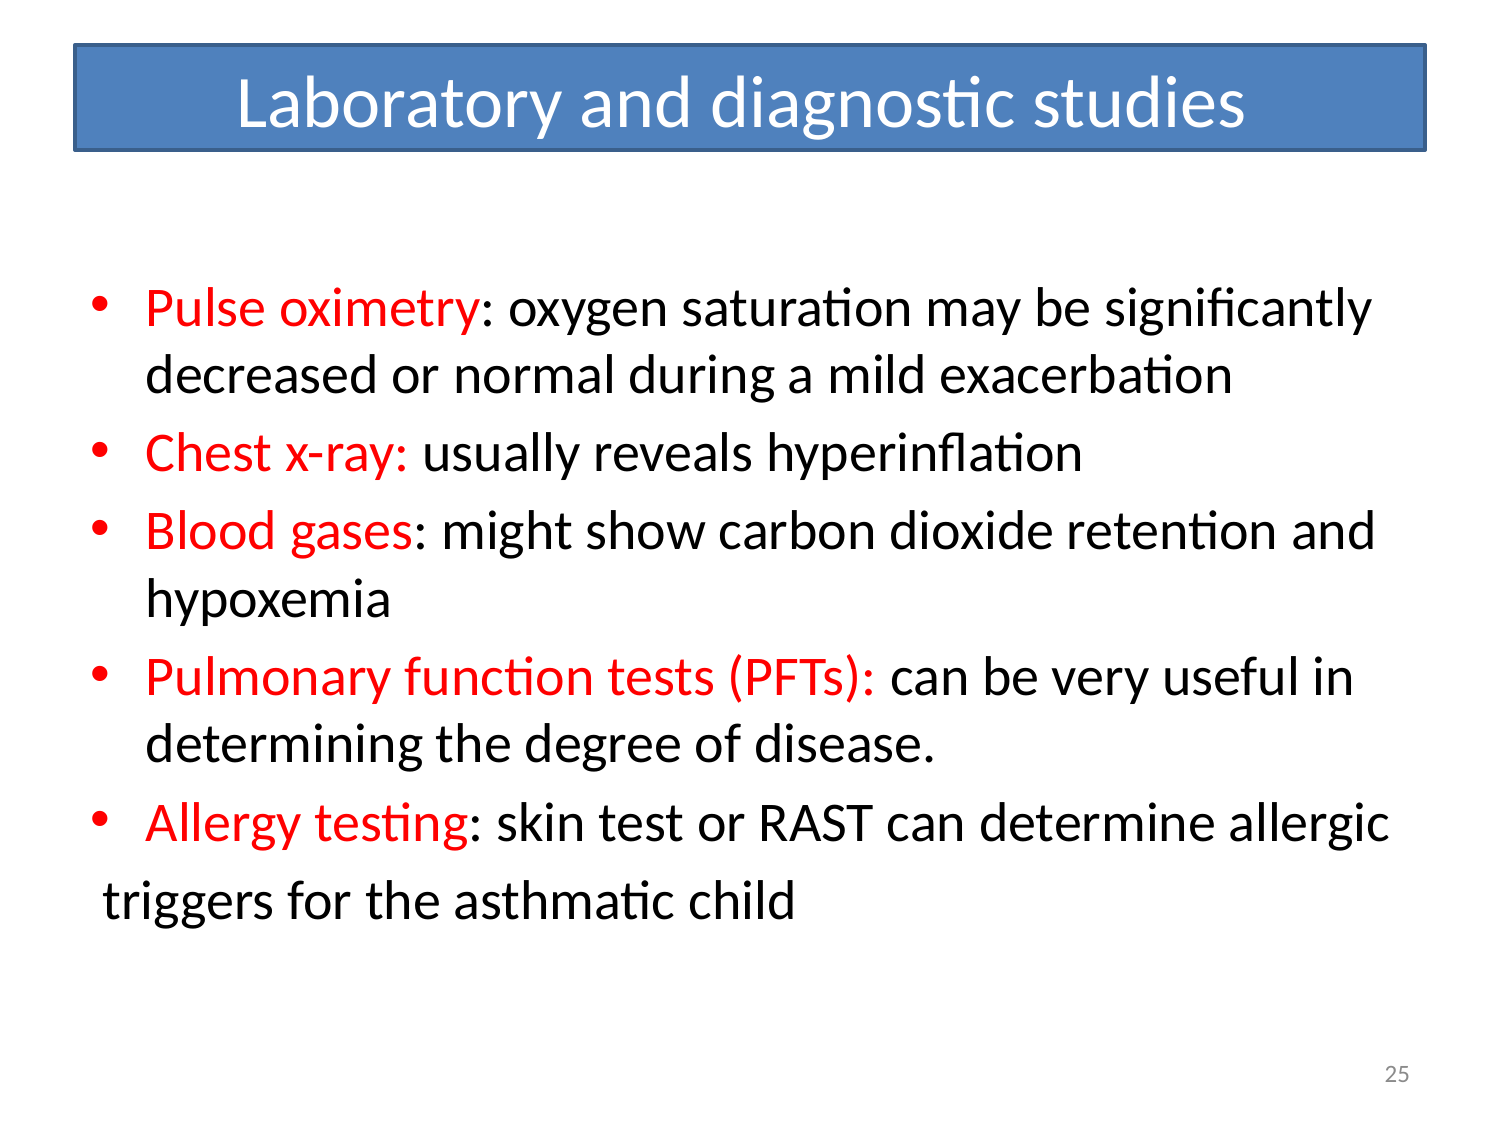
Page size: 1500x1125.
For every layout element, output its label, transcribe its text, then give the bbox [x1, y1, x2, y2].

slide_number 25 [1074, 1042, 1425, 1103]
title Laboratory and diagnostic studies [73, 43, 1427, 152]
list Pulse oximetry: oxygen saturation may be significantly decreased or normal during a mild exacerbation Chest x-ray: usually reveals hyperinflation Blood gases: might show carbon dioxide retention and hypoxemia Pulmonary function tests (PFTs): can be very useful in determining the degree of disease. Allergy testing: skin test or RAST can determine allergic triggers for the asthmatic child [75, 262, 1425, 1005]
